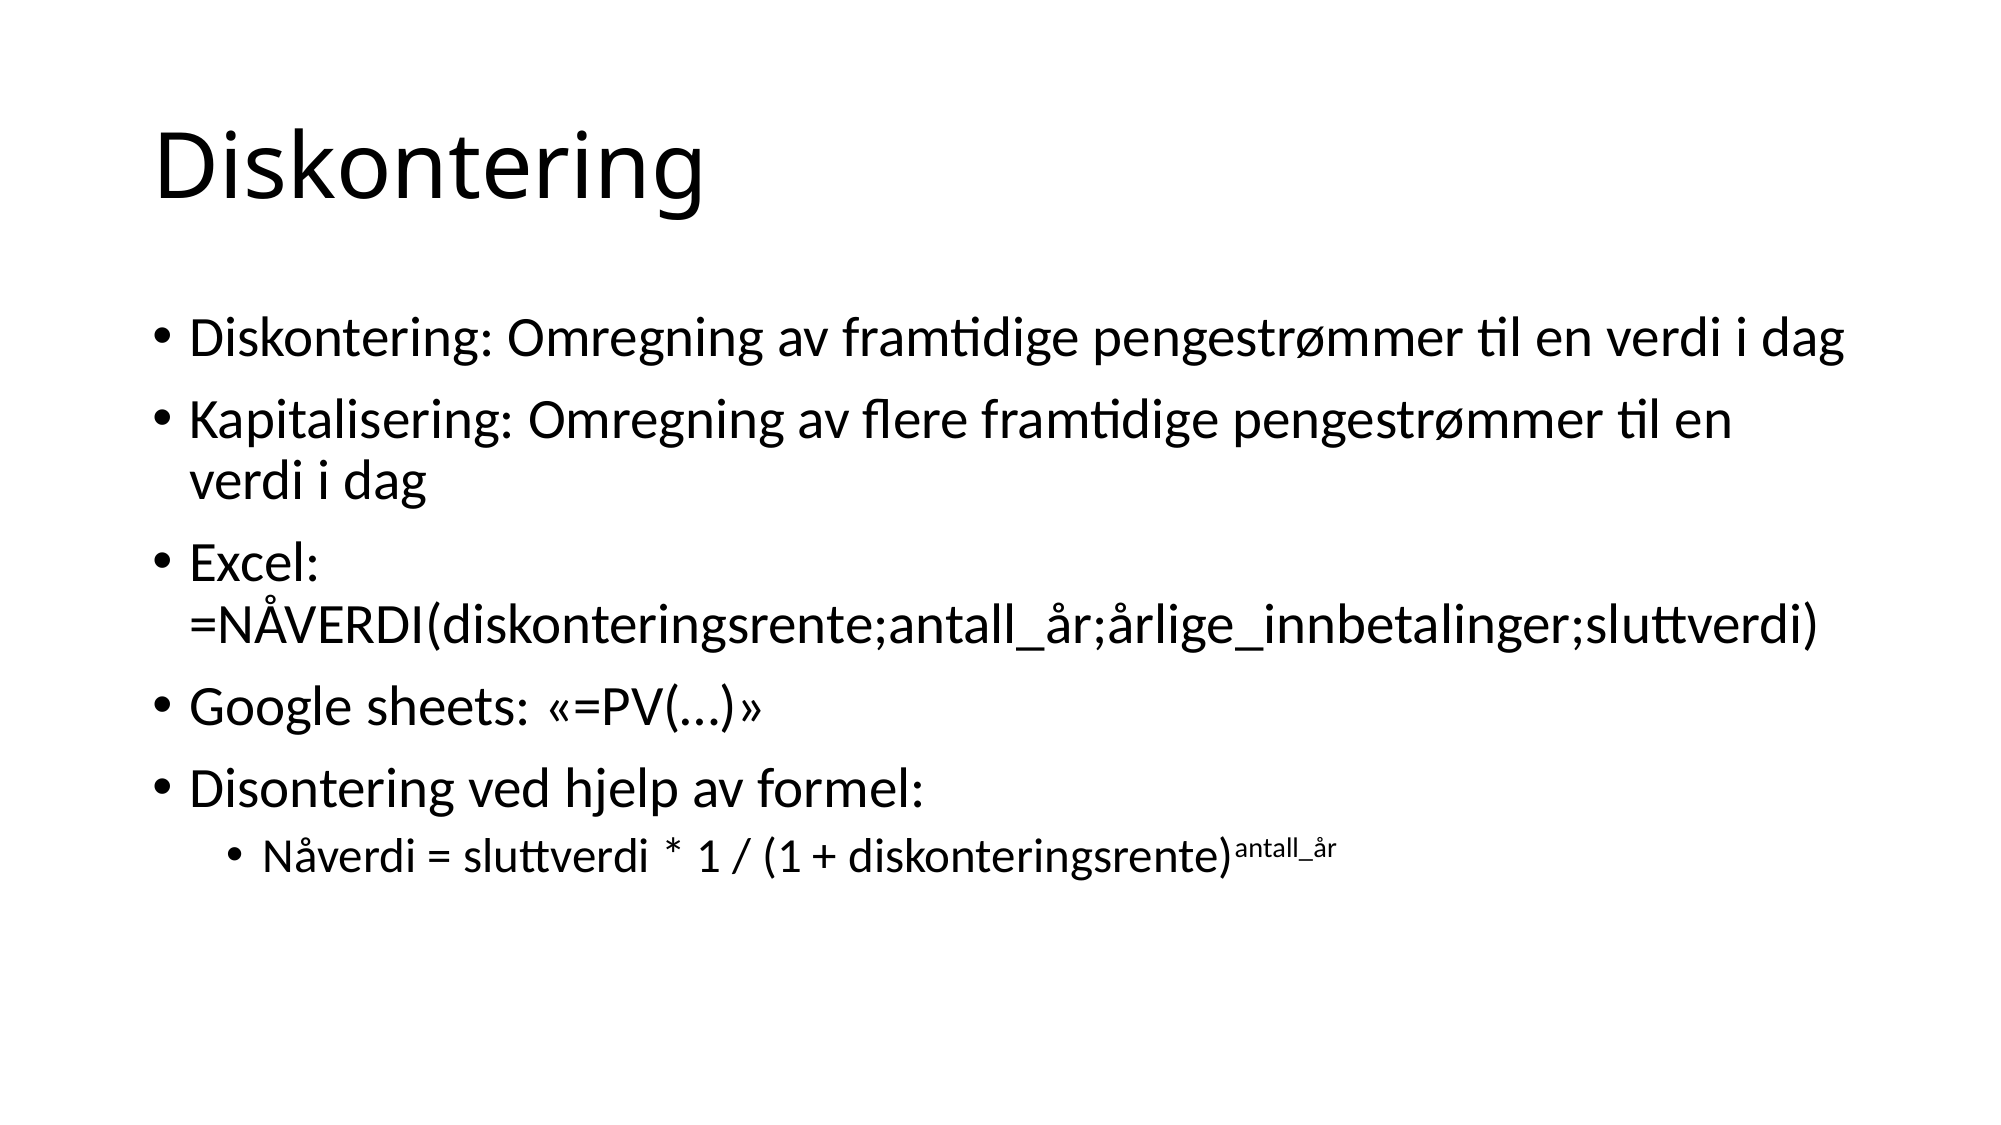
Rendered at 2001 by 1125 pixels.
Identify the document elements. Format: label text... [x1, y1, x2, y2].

title Diskontering [137, 59, 1863, 278]
list Diskontering: Omregning av framtidige pengestrømmer til en verdi i dag Kapitalisering: Omregning av flere framtidige pengestrømmer til en verdi i dag Excel: =NÅVERDI(diskonteringsrente;antall_år;årlige_innbetalinger;sluttverdi) Google sheets: «=PV(…)» Disontering ved hjelp av formel: Nåverdi = sluttverdi * 1 / (1 + diskonteringsrente)antall_år [137, 299, 1863, 1014]
